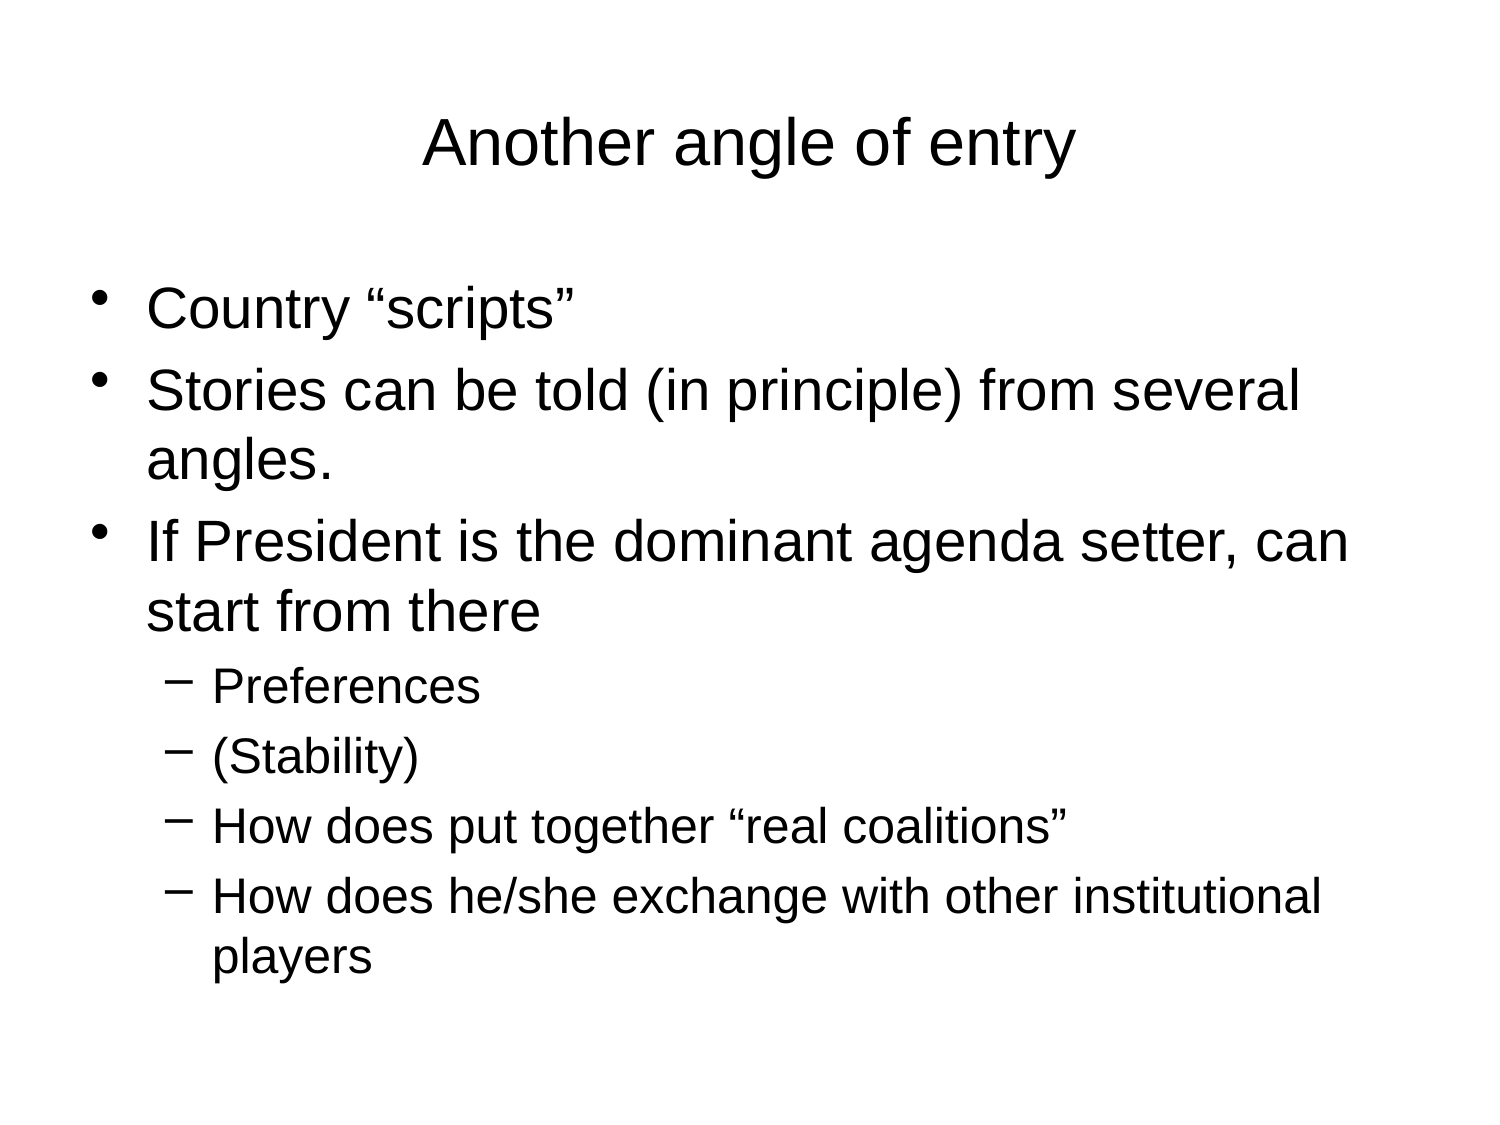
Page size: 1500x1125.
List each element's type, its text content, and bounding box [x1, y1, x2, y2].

title Another angle of entry [74, 44, 1426, 233]
list Country “scripts” Stories can be told (in principle) from several angles. If President is the dominant agenda setter, can start from there Preferences (Stability) How does put together “real coalitions” How does he/she exchange with other institutional players [74, 262, 1426, 1006]
